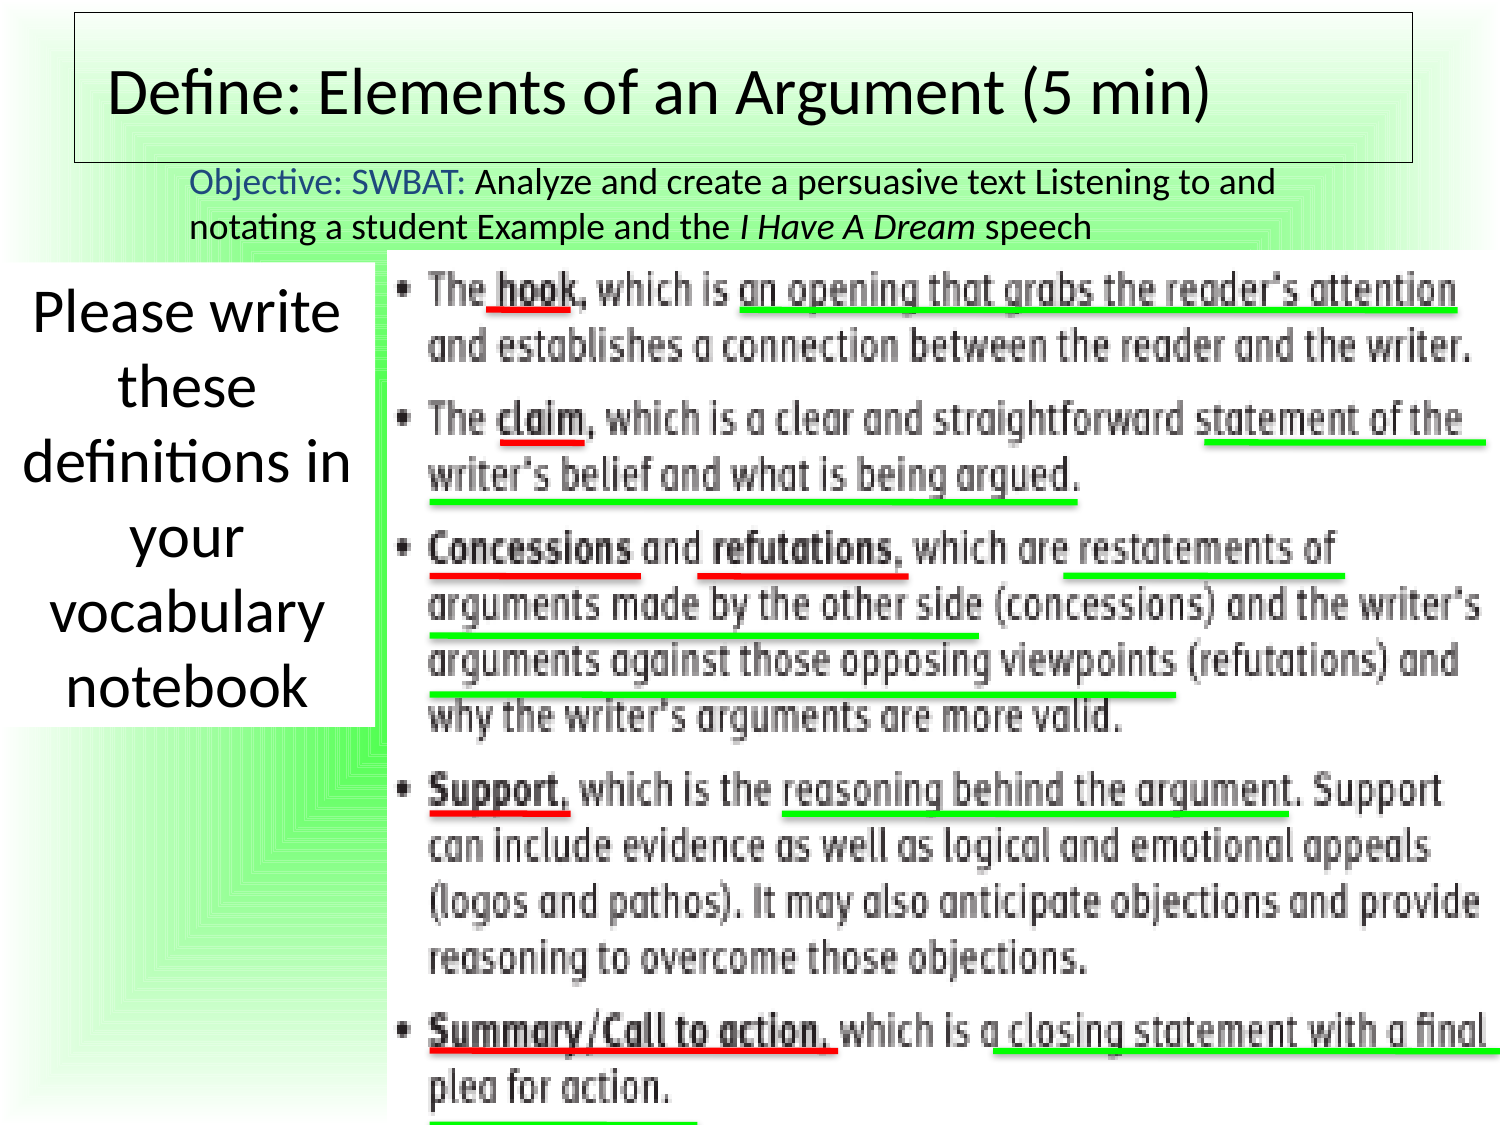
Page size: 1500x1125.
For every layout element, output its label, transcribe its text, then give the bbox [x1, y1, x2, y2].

text_box Objective: SWBAT: Analyze and create a persuasive text Listening to and notating a student Example and the I Have A Dream speech [70, 149, 1500, 327]
text_box Please write these definitions in your vocabulary notebook [0, 262, 376, 727]
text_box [429, 1050, 1500, 1125]
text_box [429, 575, 1346, 637]
text_box Define: Elements of an Argument (5 min) [74, 12, 1413, 149]
picture [387, 250, 1500, 1125]
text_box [429, 441, 1487, 503]
